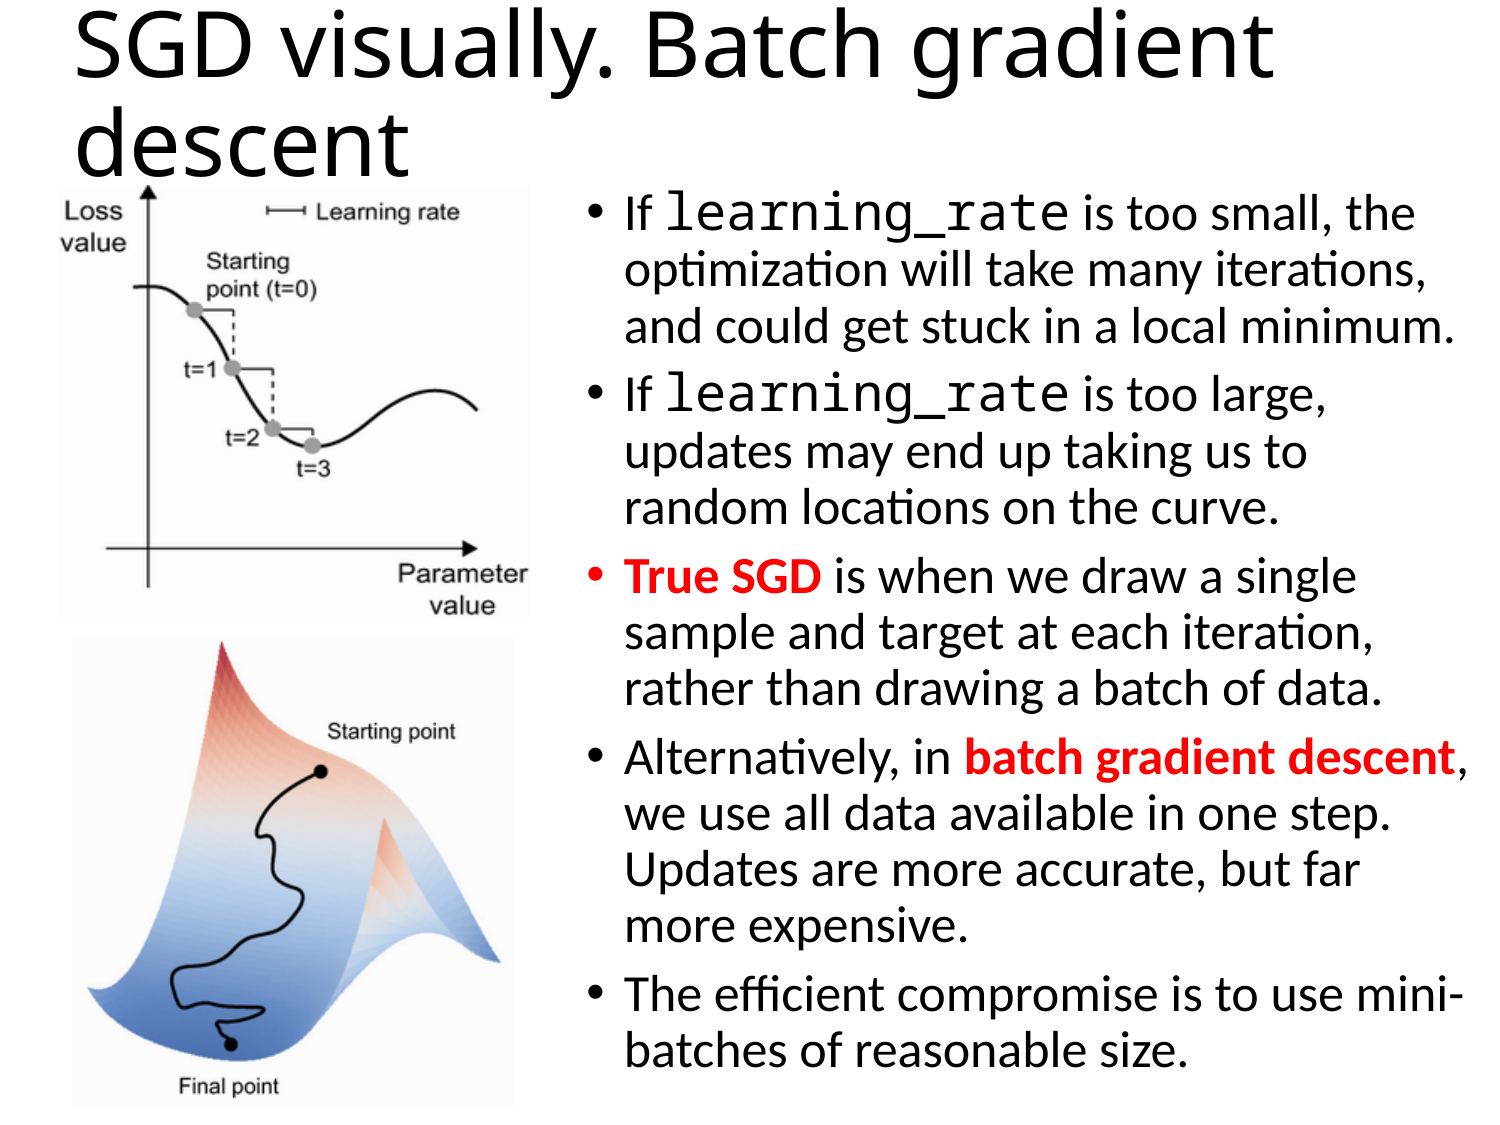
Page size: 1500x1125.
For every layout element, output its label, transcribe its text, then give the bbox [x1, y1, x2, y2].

picture [58, 185, 530, 618]
title SGD visually. Batch gradient descent [58, 37, 1486, 158]
picture [72, 636, 514, 1109]
text_box If learning_rate is too small, the optimization will take many iterations, and could get stuck in a local minimum. If learning_rate is too large, updates may end up taking us to random locations on the curve. True SGD is when we draw a single sample and target at each iteration, rather than drawing a batch of data. Alternatively, in batch gradient descent, we use all data available in one step. Updates are more accurate, but far more expensive. The efficient compromise is to use mini-batches of reasonable size. [571, 178, 1490, 1102]
